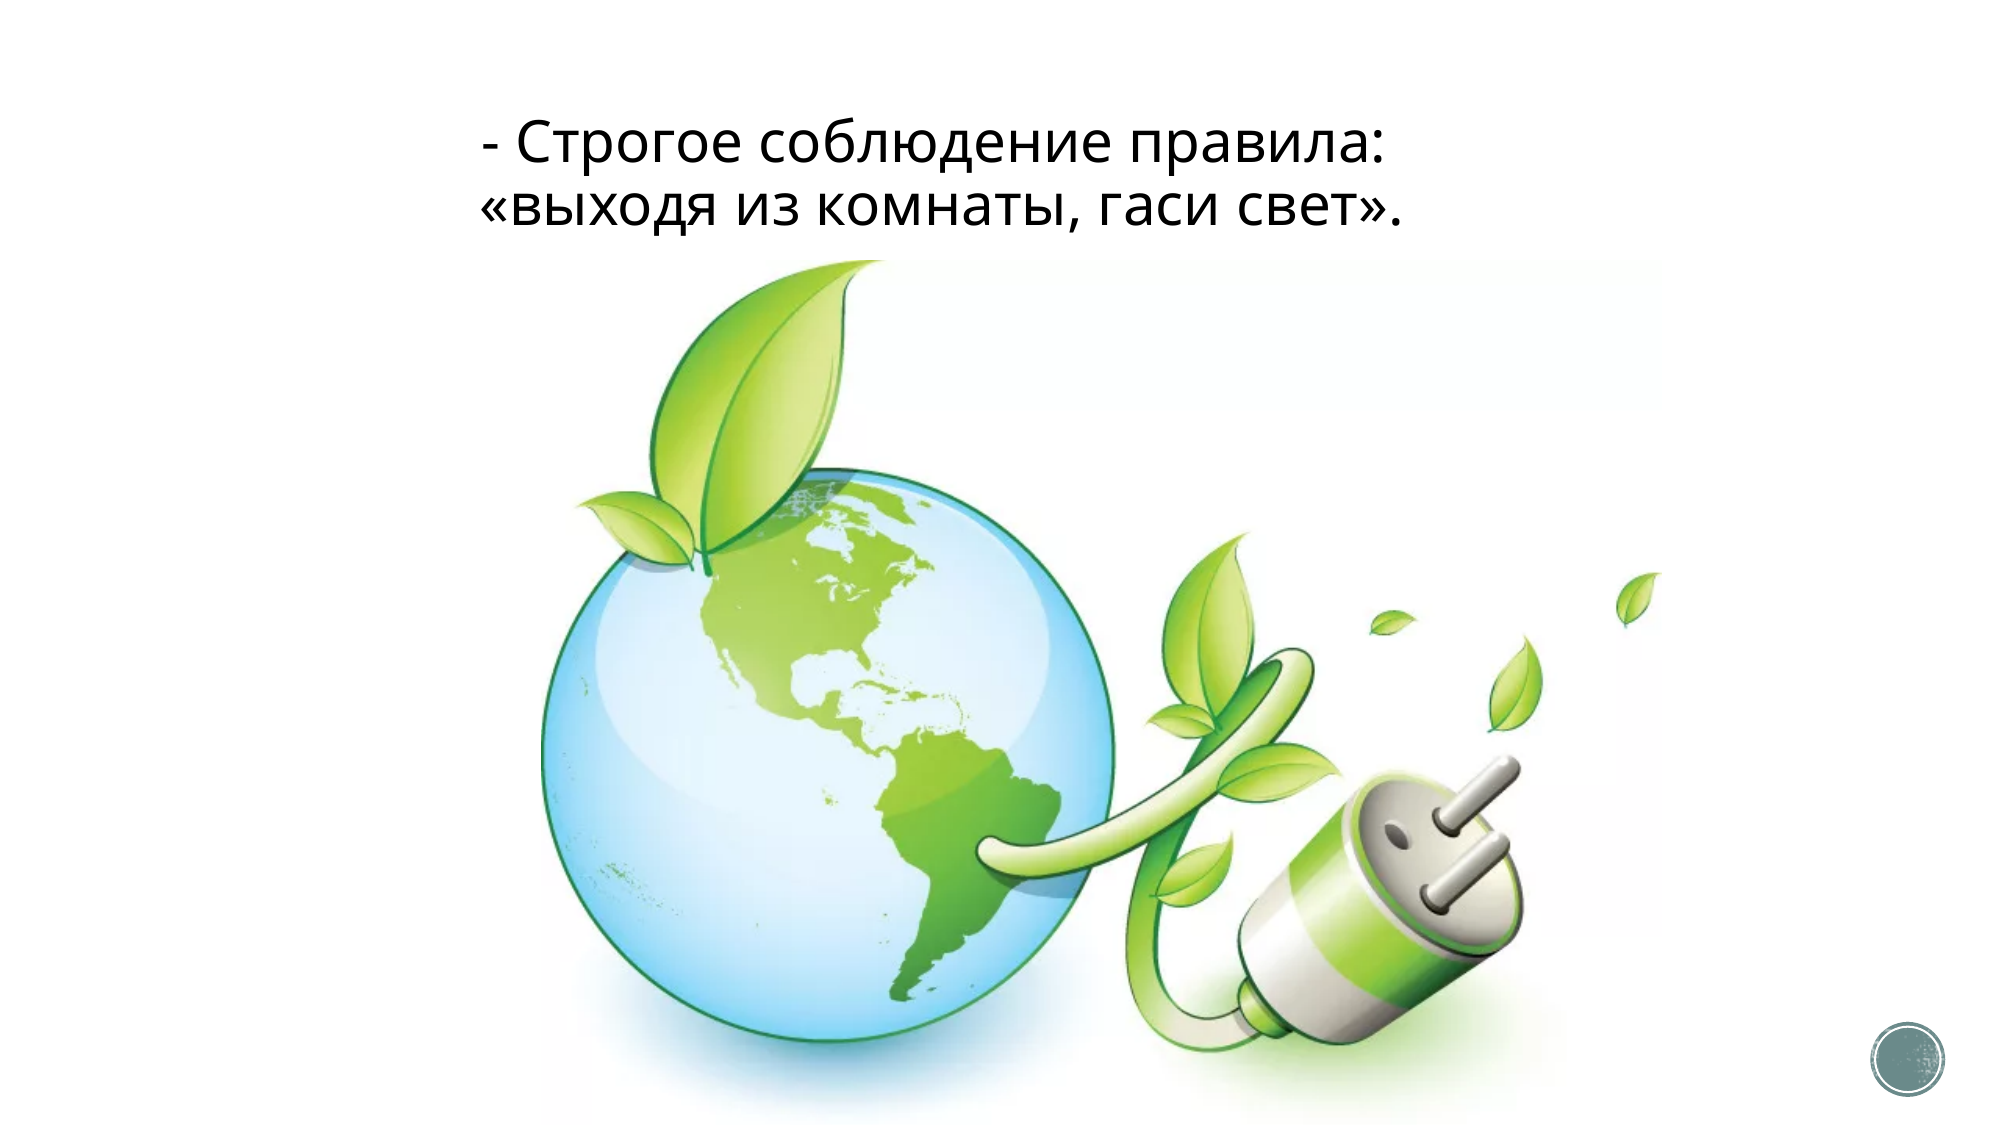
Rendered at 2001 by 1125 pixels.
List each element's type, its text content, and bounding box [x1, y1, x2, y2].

list - Строгое соблюдение правила: «выходя из комнаты, гаси свет». [221, 41, 1662, 707]
picture [541, 260, 1662, 1125]
